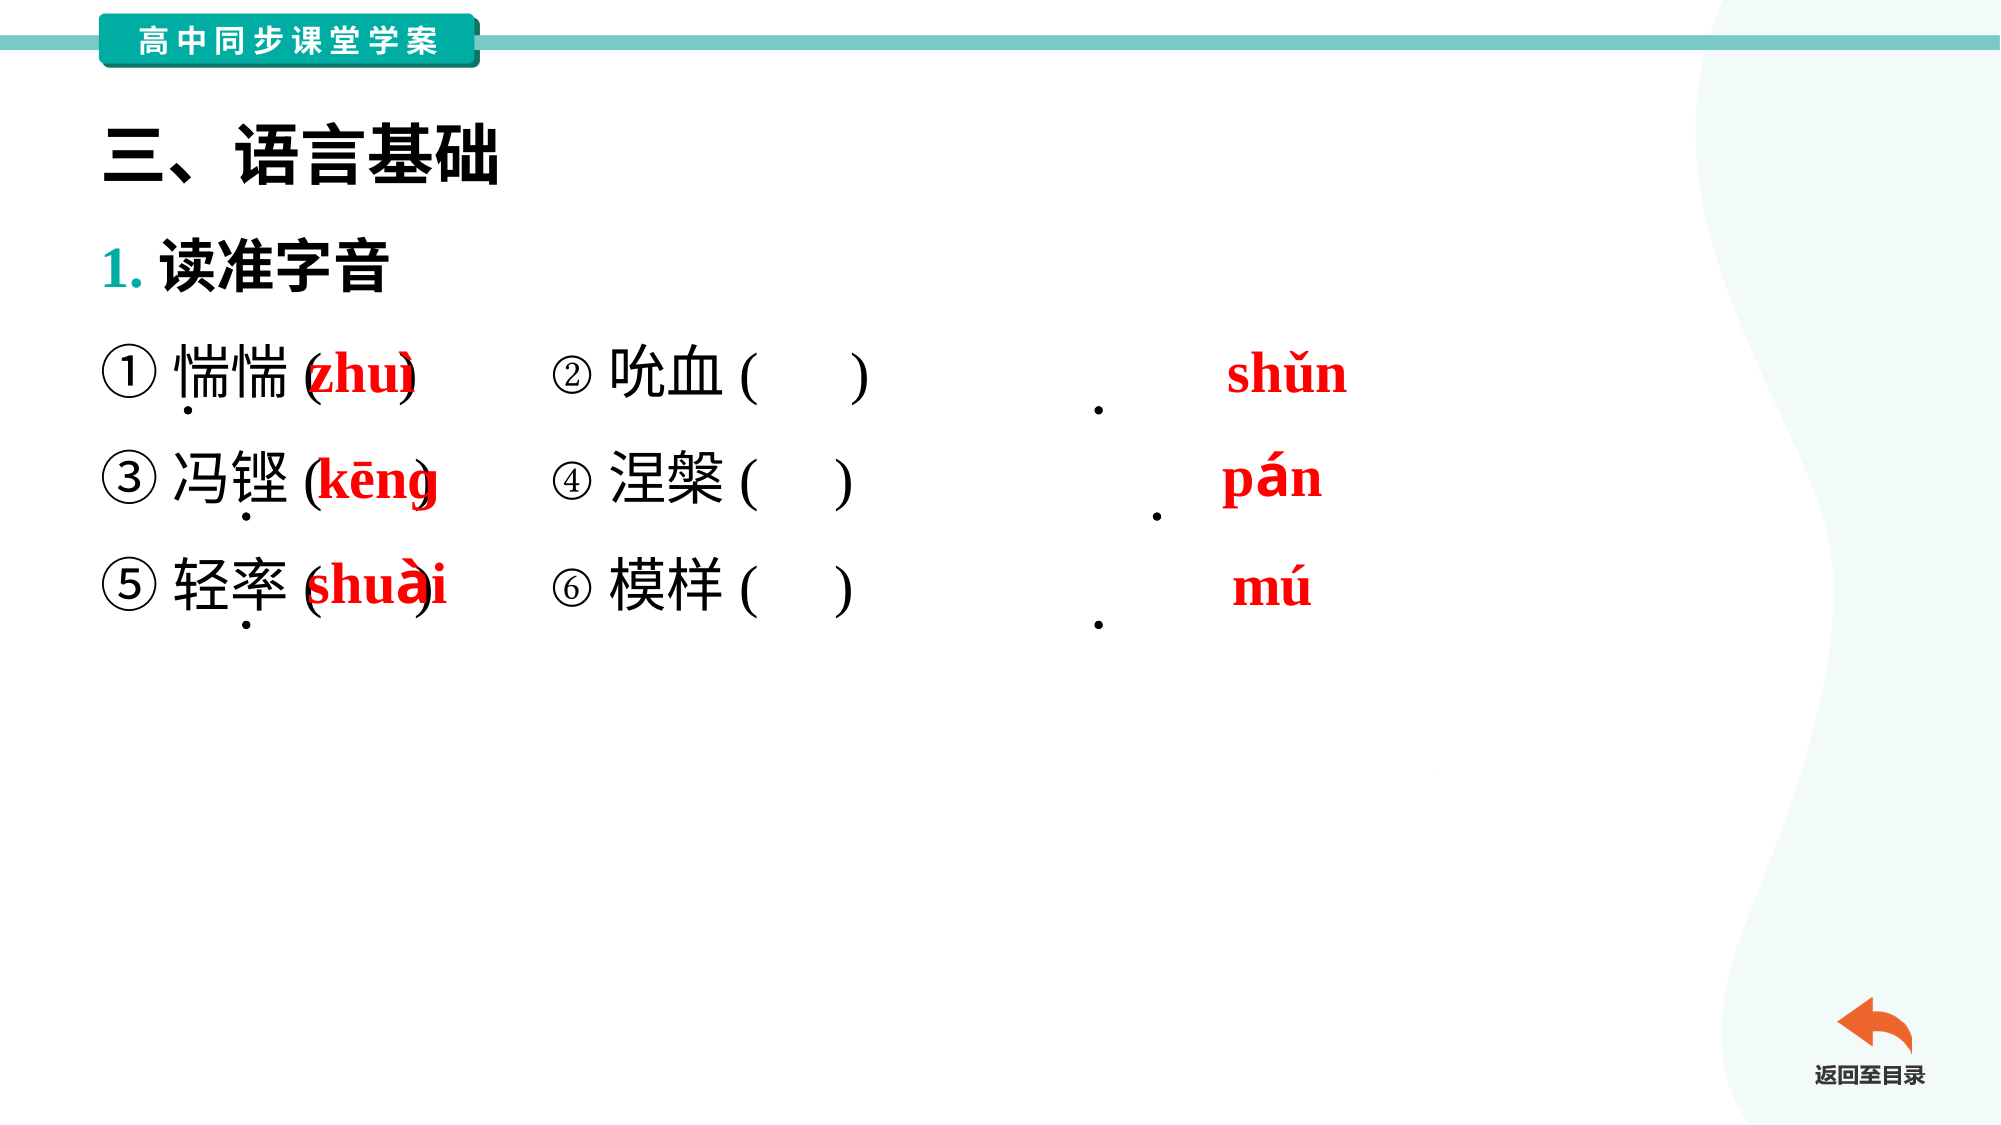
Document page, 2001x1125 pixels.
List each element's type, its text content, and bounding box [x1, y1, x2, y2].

text_box shuài [289, 512, 466, 615]
text_box [242, 620, 251, 630]
text_box 三、语言基础 [100, 76, 1899, 192]
text_box zhuì [287, 300, 438, 405]
text_box 1.读准字音 ①惴惴( ) ②吮血( ) ③冯铿( ) ④涅槃( ) ⑤轻率( ) ⑥模样( ) [100, 192, 1899, 618]
text_box pán [1204, 406, 1342, 509]
picture [0, 0, 2000, 1125]
text_box mú [1210, 512, 1335, 617]
text_box [183, 406, 193, 415]
text_box [242, 512, 251, 521]
text_box [1152, 512, 1162, 521]
text_box kēnɡ [295, 406, 462, 511]
text_box [1094, 620, 1103, 630]
text_box [1094, 406, 1103, 415]
text_box shǔn [1206, 300, 1370, 405]
